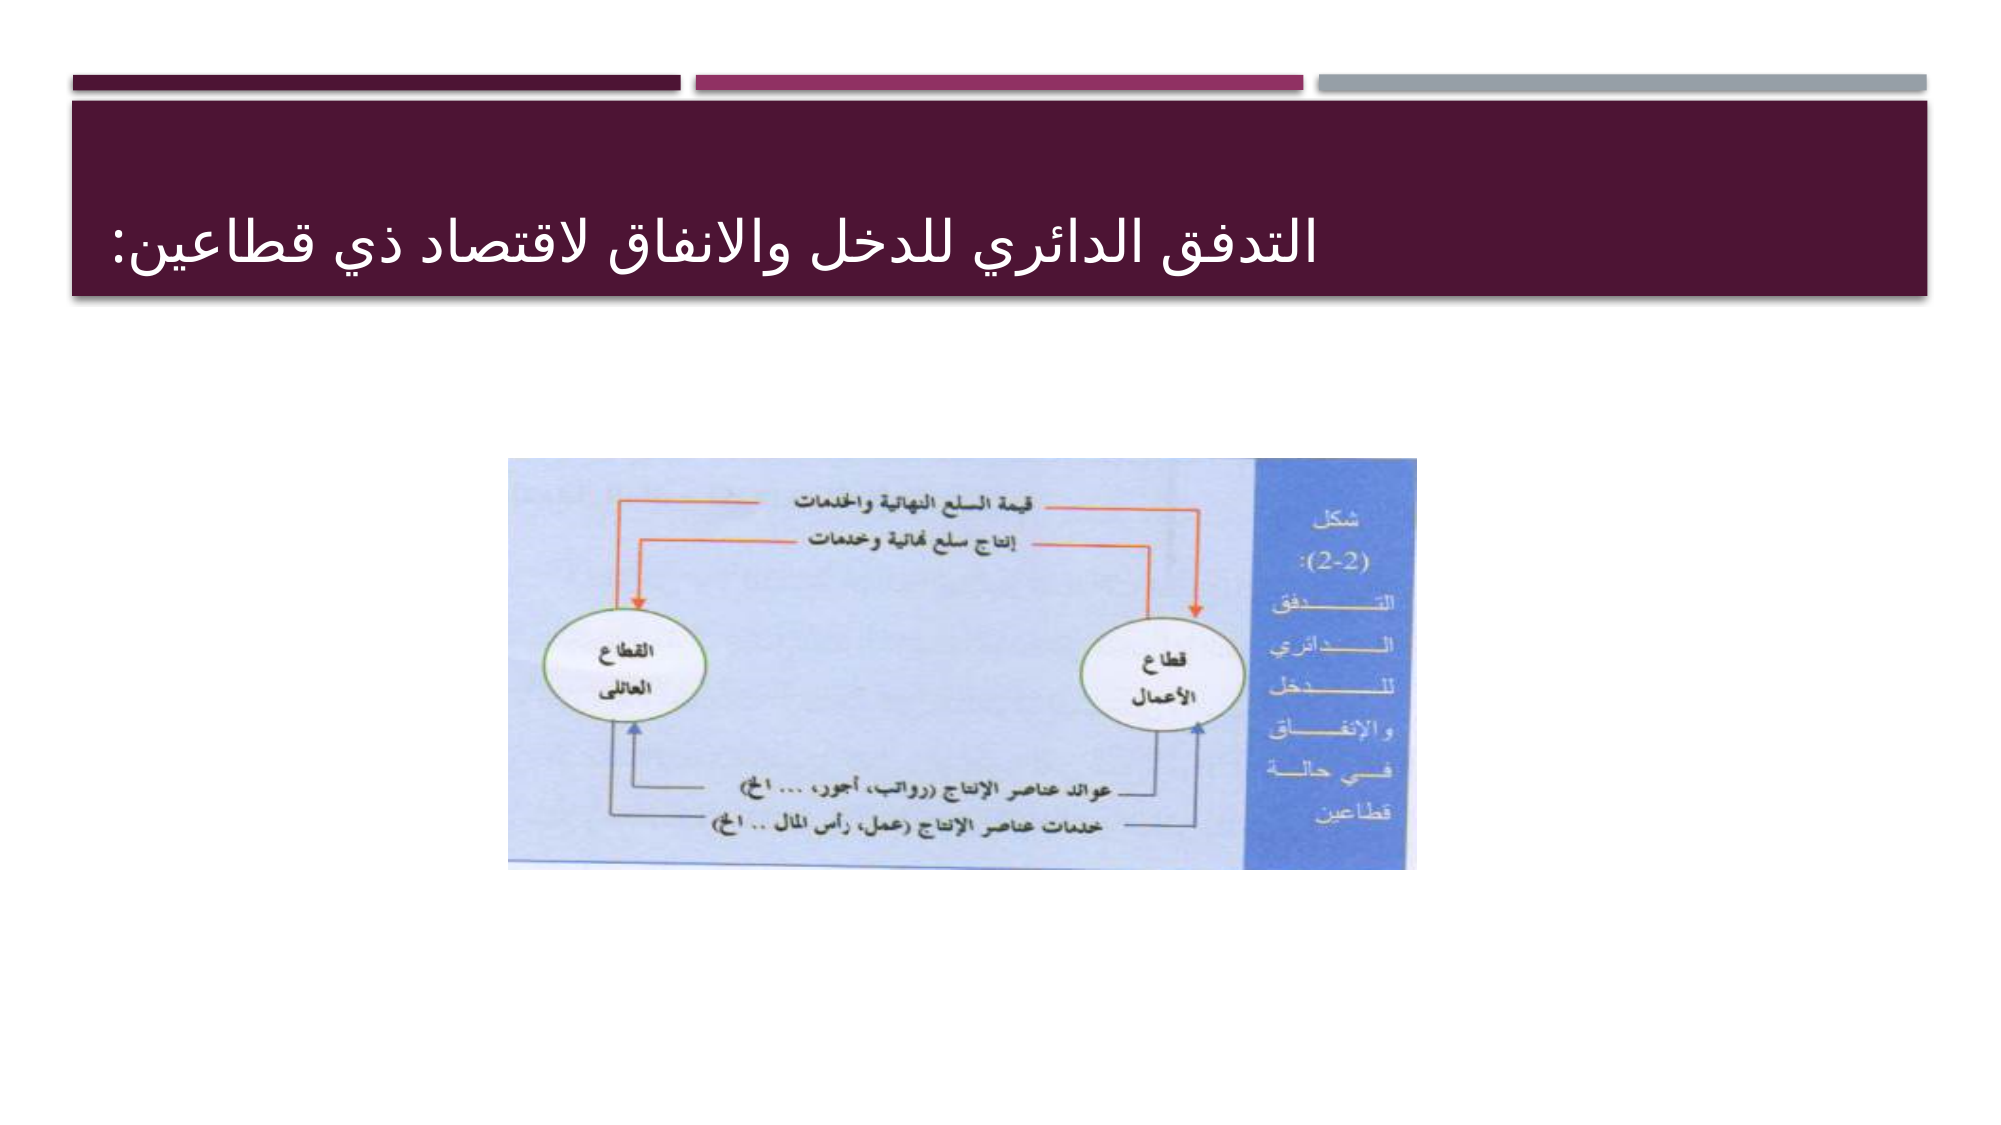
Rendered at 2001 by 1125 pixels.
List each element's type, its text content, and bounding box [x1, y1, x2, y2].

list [508, 458, 1417, 870]
title التدفق الدائري للدخل والانفاق لاقتصاد ذي قطاعين: [95, 115, 1905, 282]
